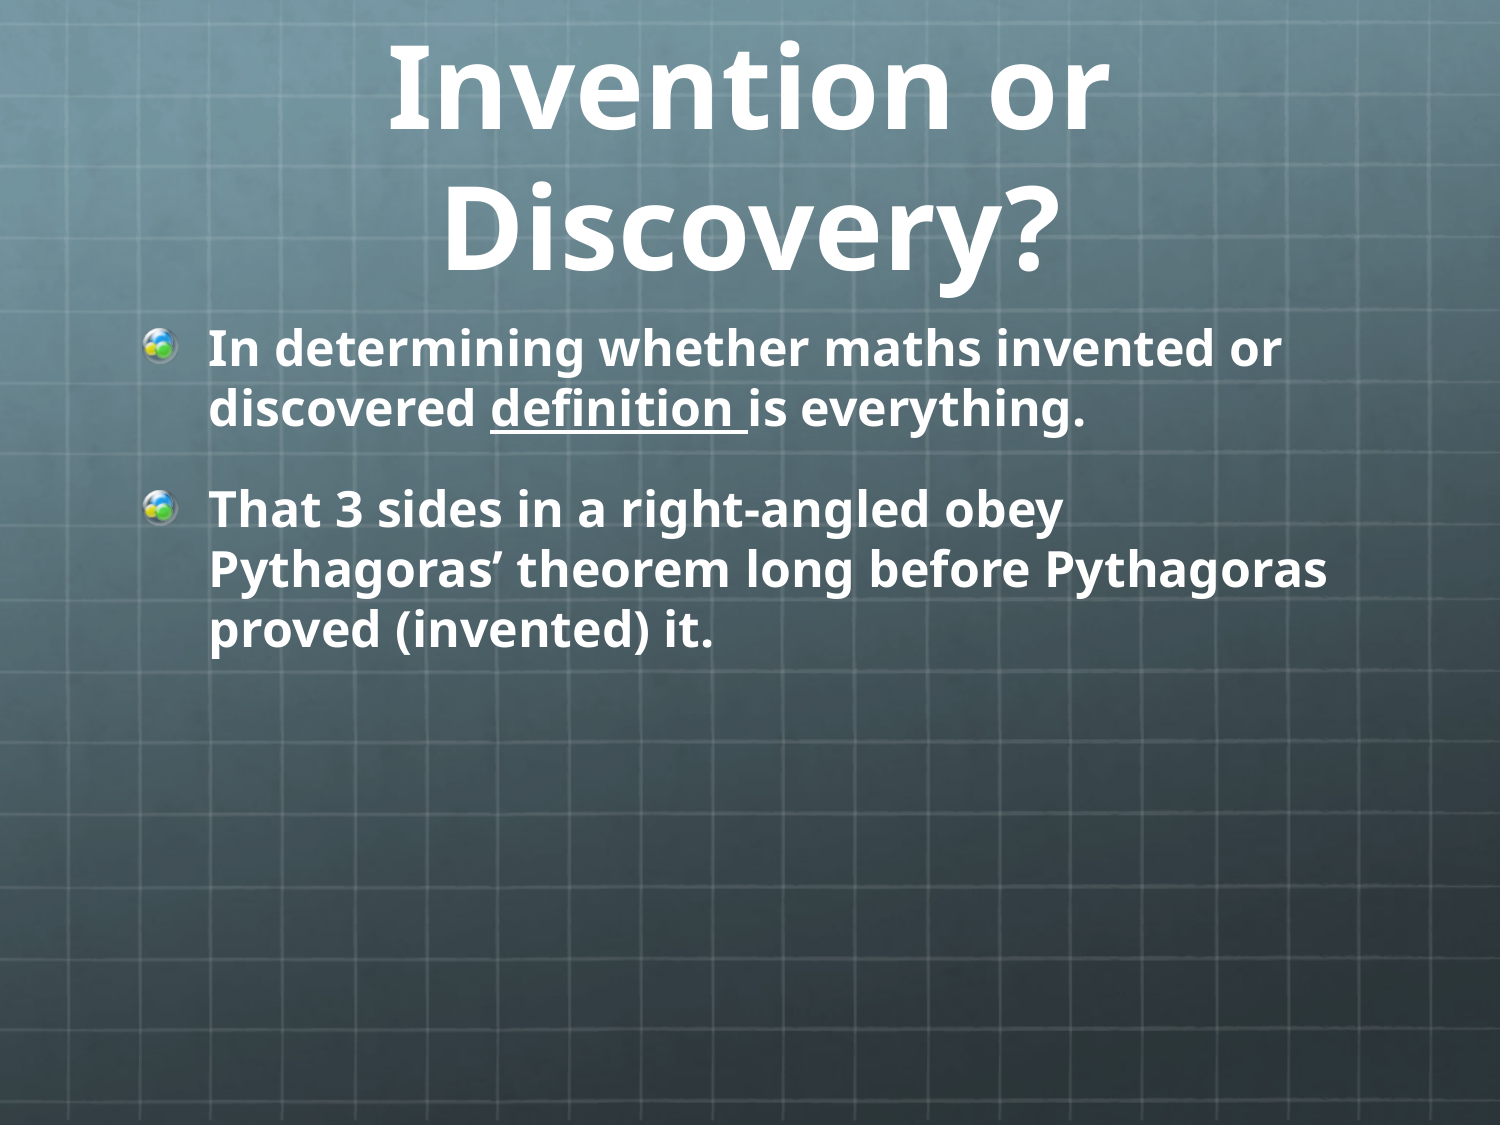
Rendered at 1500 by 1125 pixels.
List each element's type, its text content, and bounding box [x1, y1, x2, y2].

picture [0, 0, 1500, 1125]
list In determining whether maths invented or discovered definition is everything. That 3 sides in a right-angled obey Pythagoras’ theorem long before Pythagoras proved (invented) it. [127, 308, 1372, 958]
title Invention or Discovery? [127, 17, 1372, 289]
